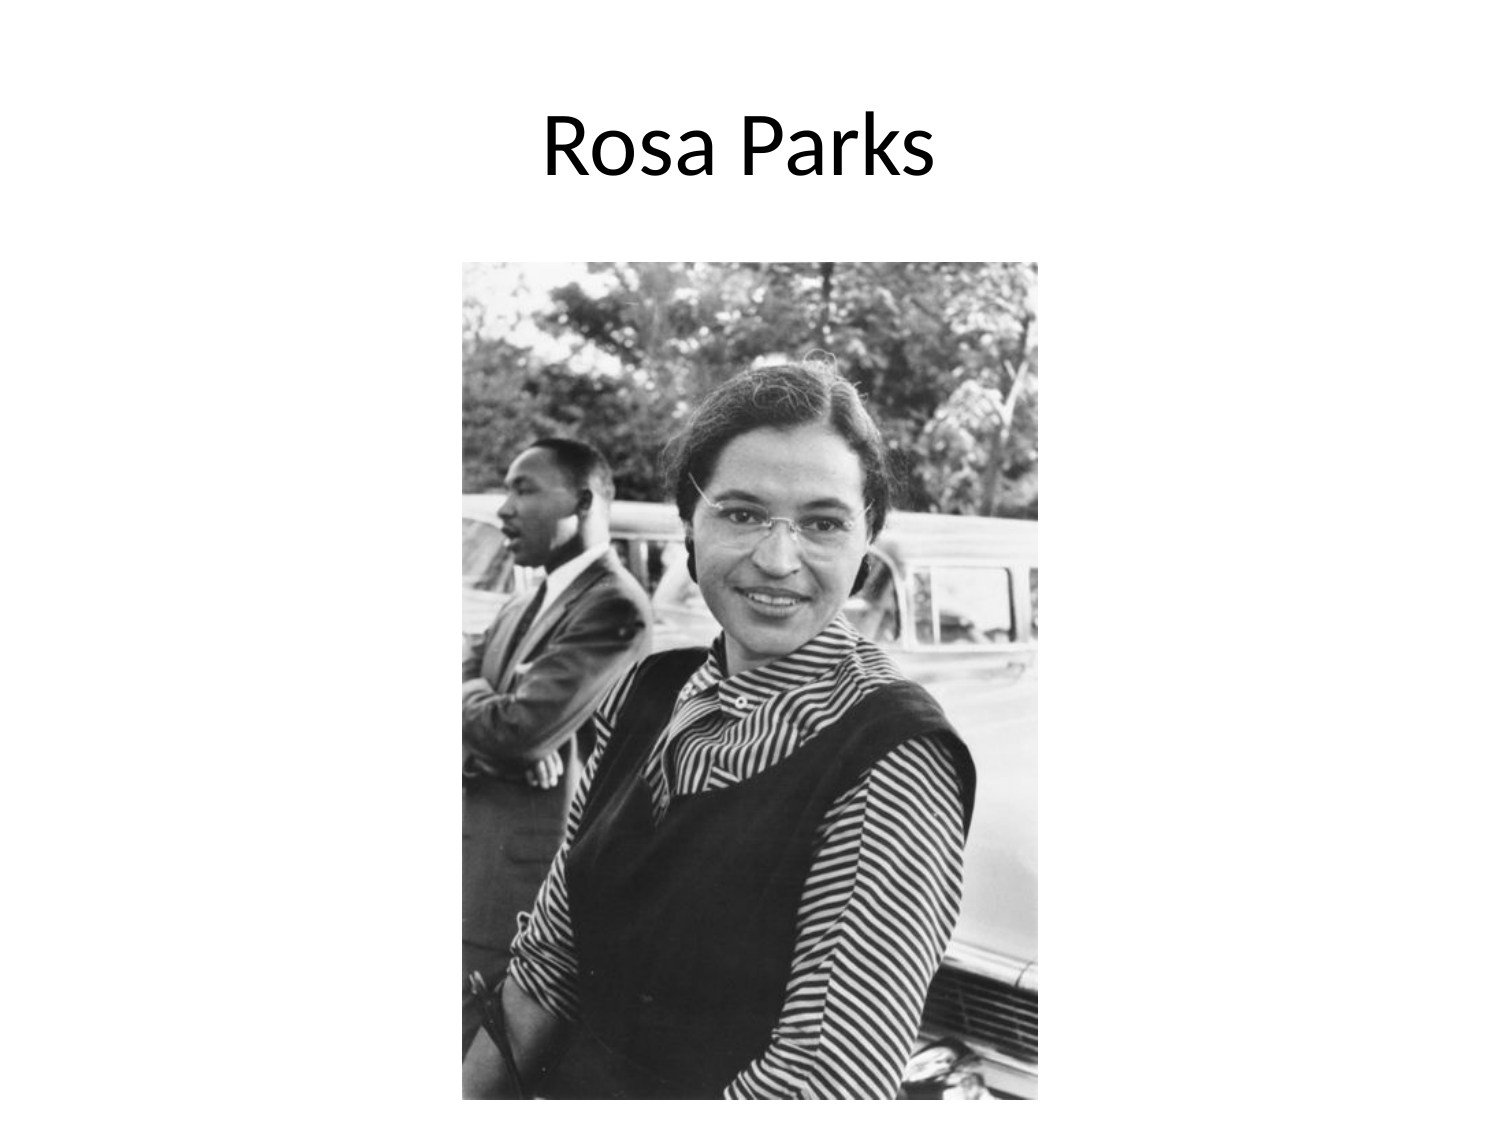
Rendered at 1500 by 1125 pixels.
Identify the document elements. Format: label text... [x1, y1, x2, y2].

title Rosa Parks [74, 44, 1426, 233]
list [462, 262, 1038, 1101]
